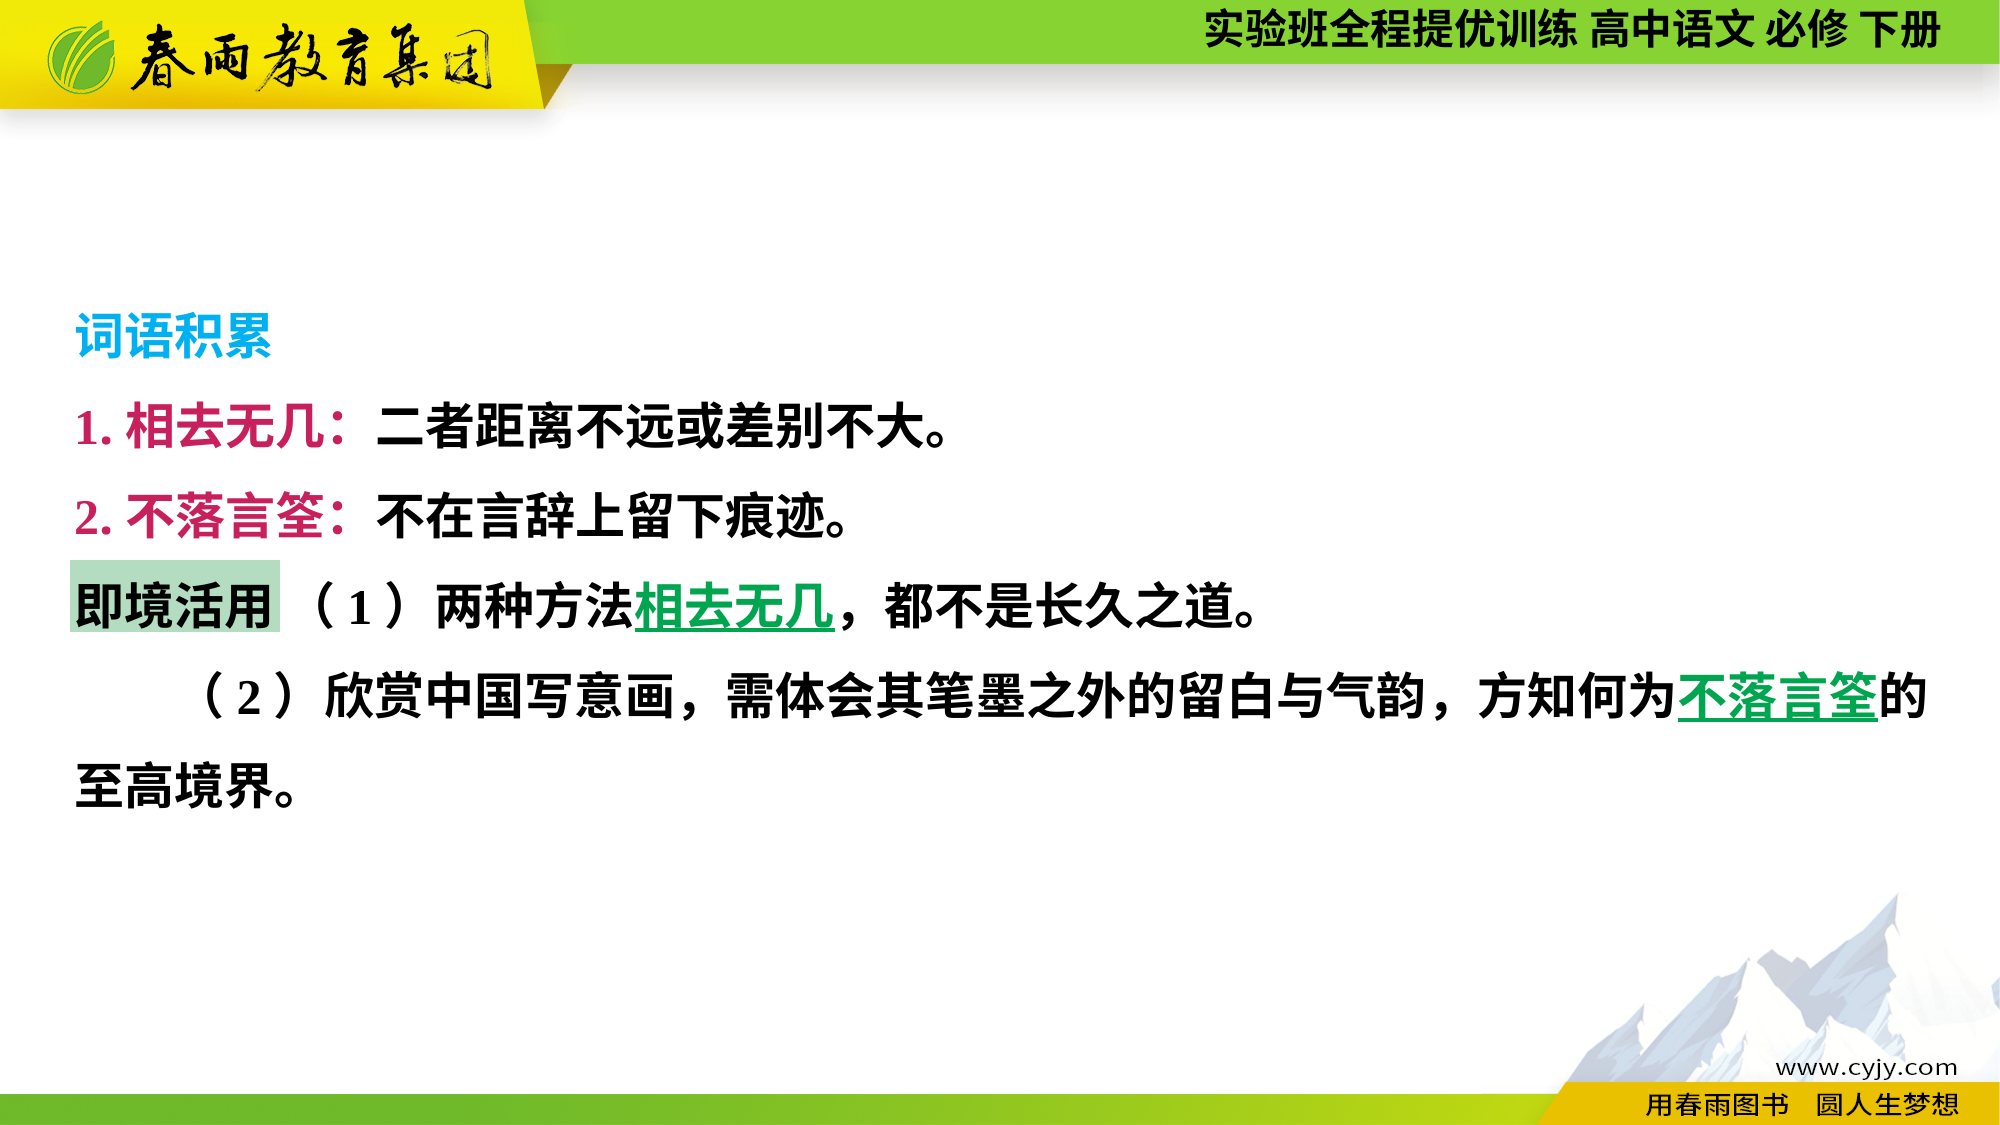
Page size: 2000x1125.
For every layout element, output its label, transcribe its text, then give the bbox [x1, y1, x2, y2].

picture [0, 0, 2000, 1125]
list 词语积累 1.相去无几：二者距离不远或差别不大。 2.不落言筌：不在言辞上留下痕迹。 即境活用 （1）两种方法相去无几，都不是长久之道。 （2）欣赏中国写意画，需体会其笔墨之外的留白与气韵，方知何为不落言筌的至高境界。 [59, 267, 1944, 828]
